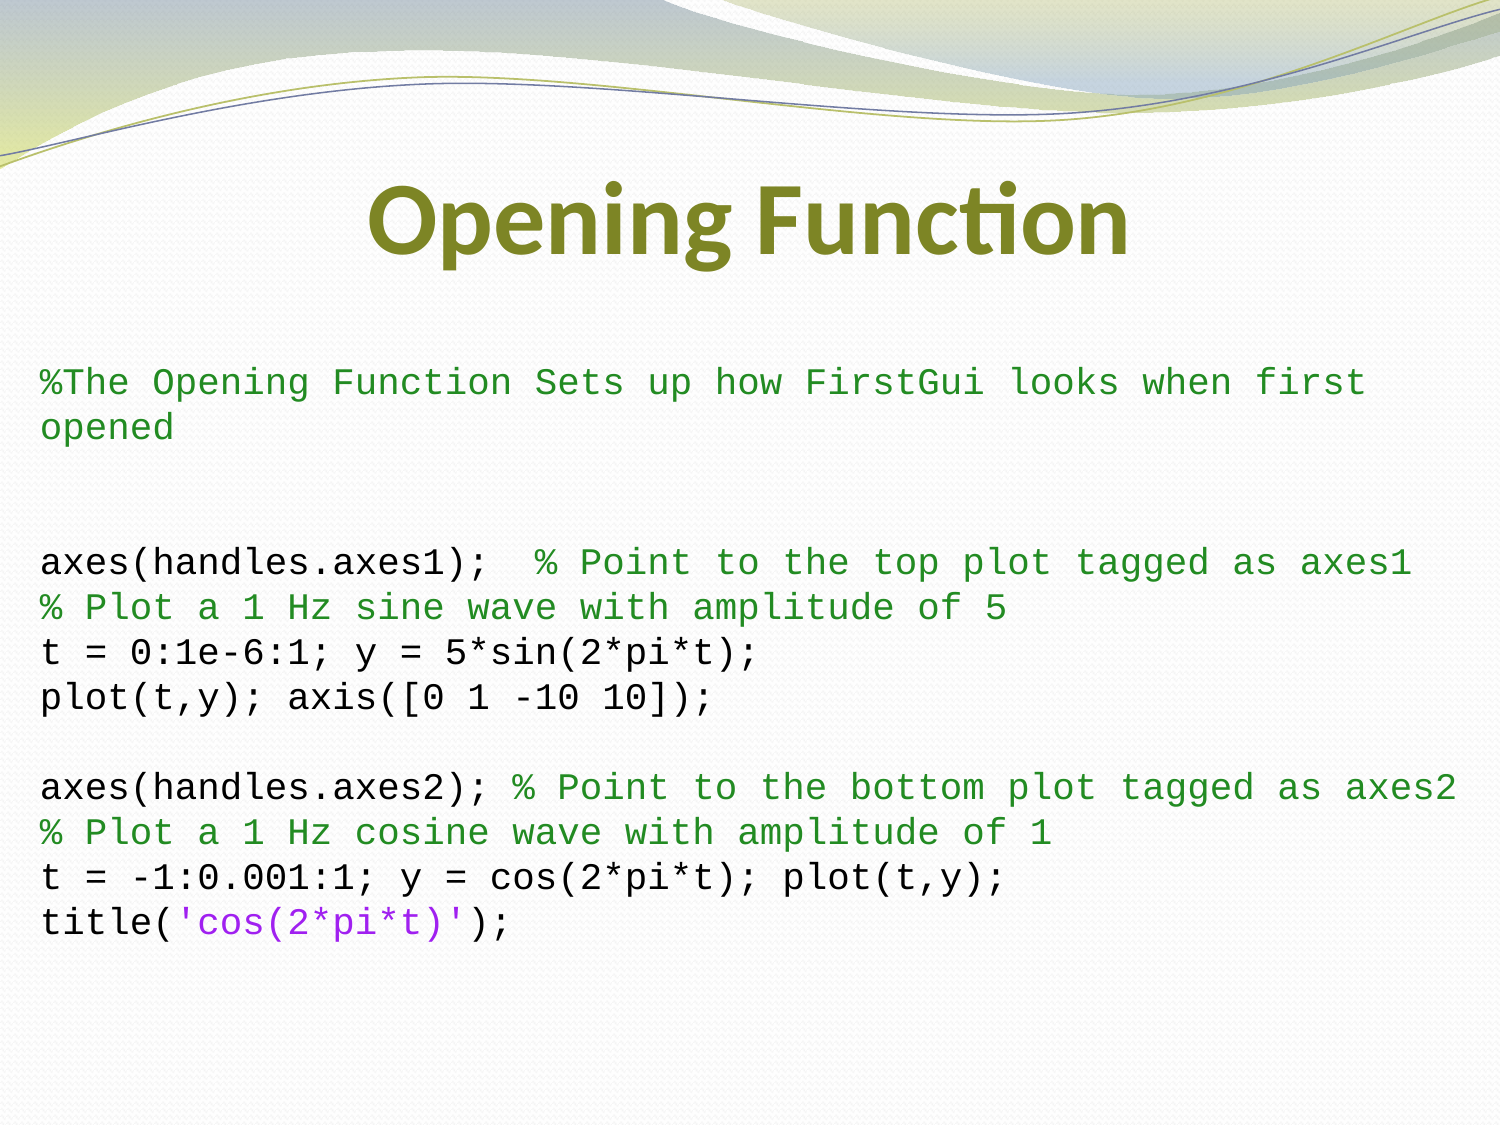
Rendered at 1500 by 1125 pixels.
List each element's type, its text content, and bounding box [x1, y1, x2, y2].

title Opening Function [75, 87, 1425, 275]
text_box %The Opening Function Sets up how FirstGui looks when first opened axes(handles.axes1); % Point to the top plot tagged as axes1 % Plot a 1 Hz sine wave with amplitude of 5 t = 0:1e-6:1; y = 5*sin(2*pi*t); plot(t,y); axis([0 1 -10 10]); axes(handles.axes2); % Point to the bottom plot tagged as axes2 % Plot a 1 Hz cosine wave with amplitude of 1 t = -1:0.001:1; y = cos(2*pi*t); plot(t,y); title('cos(2*pi*t)'); [24, 349, 1475, 950]
